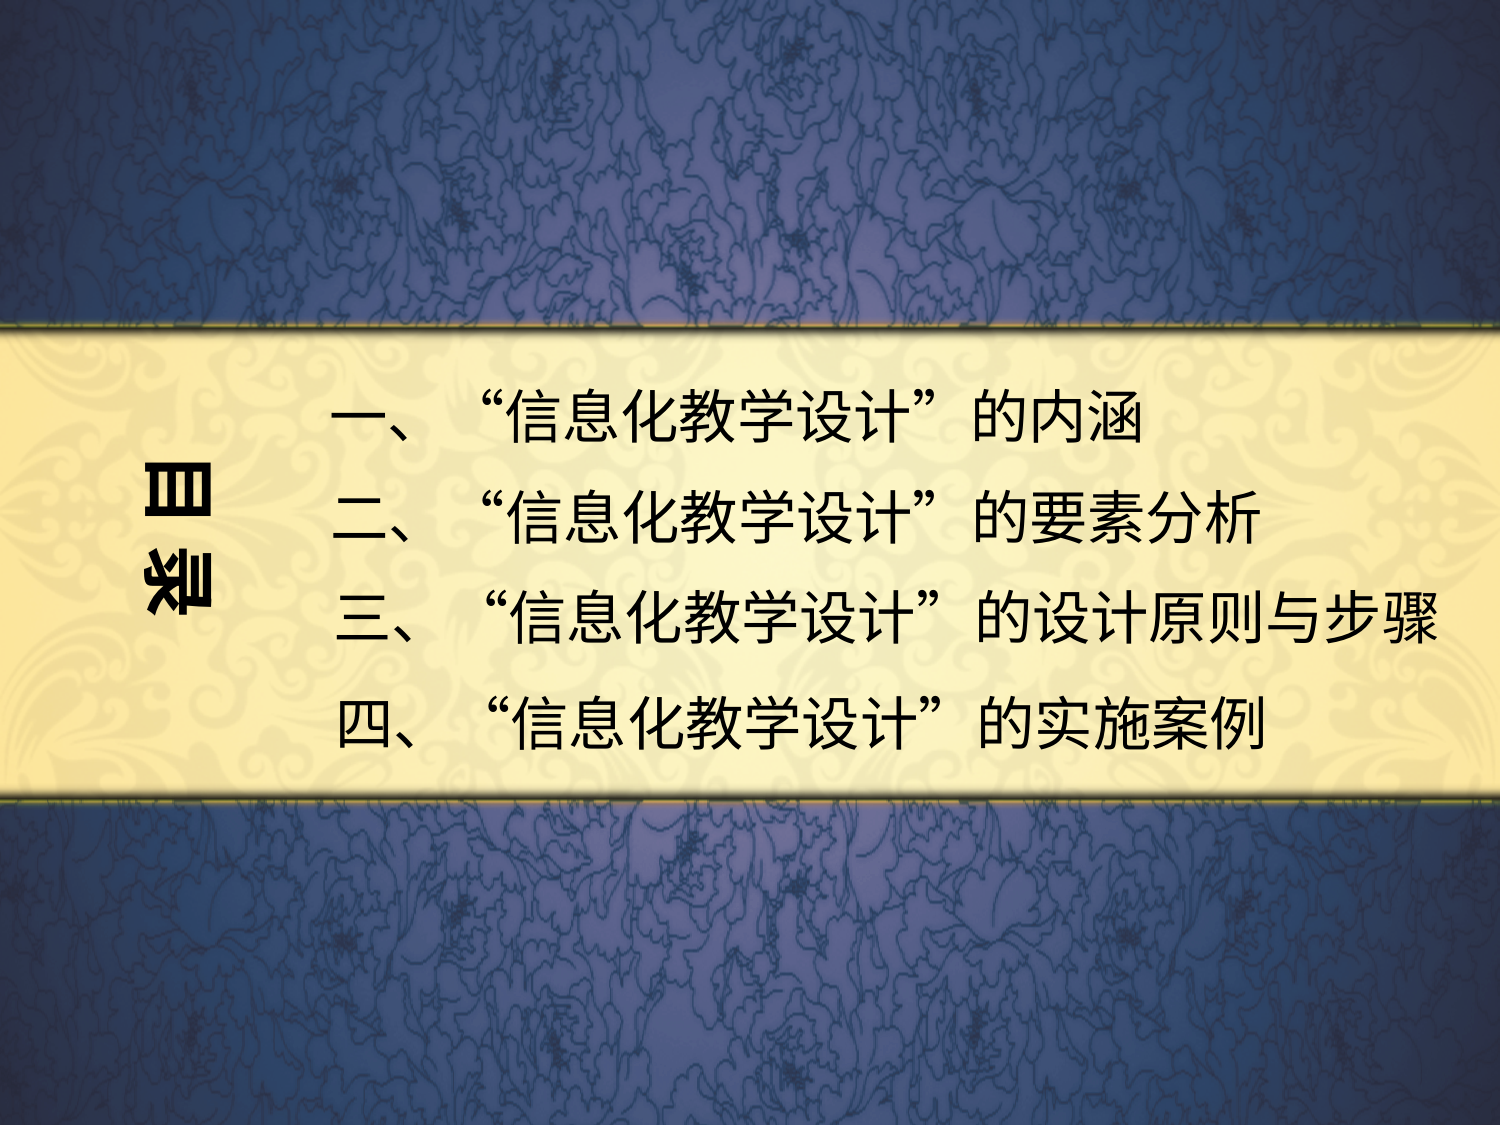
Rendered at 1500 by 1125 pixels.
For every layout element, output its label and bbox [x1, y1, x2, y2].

picture [0, 735, 1500, 1125]
text_box [0, 400, 1500, 734]
picture [0, 0, 1500, 392]
